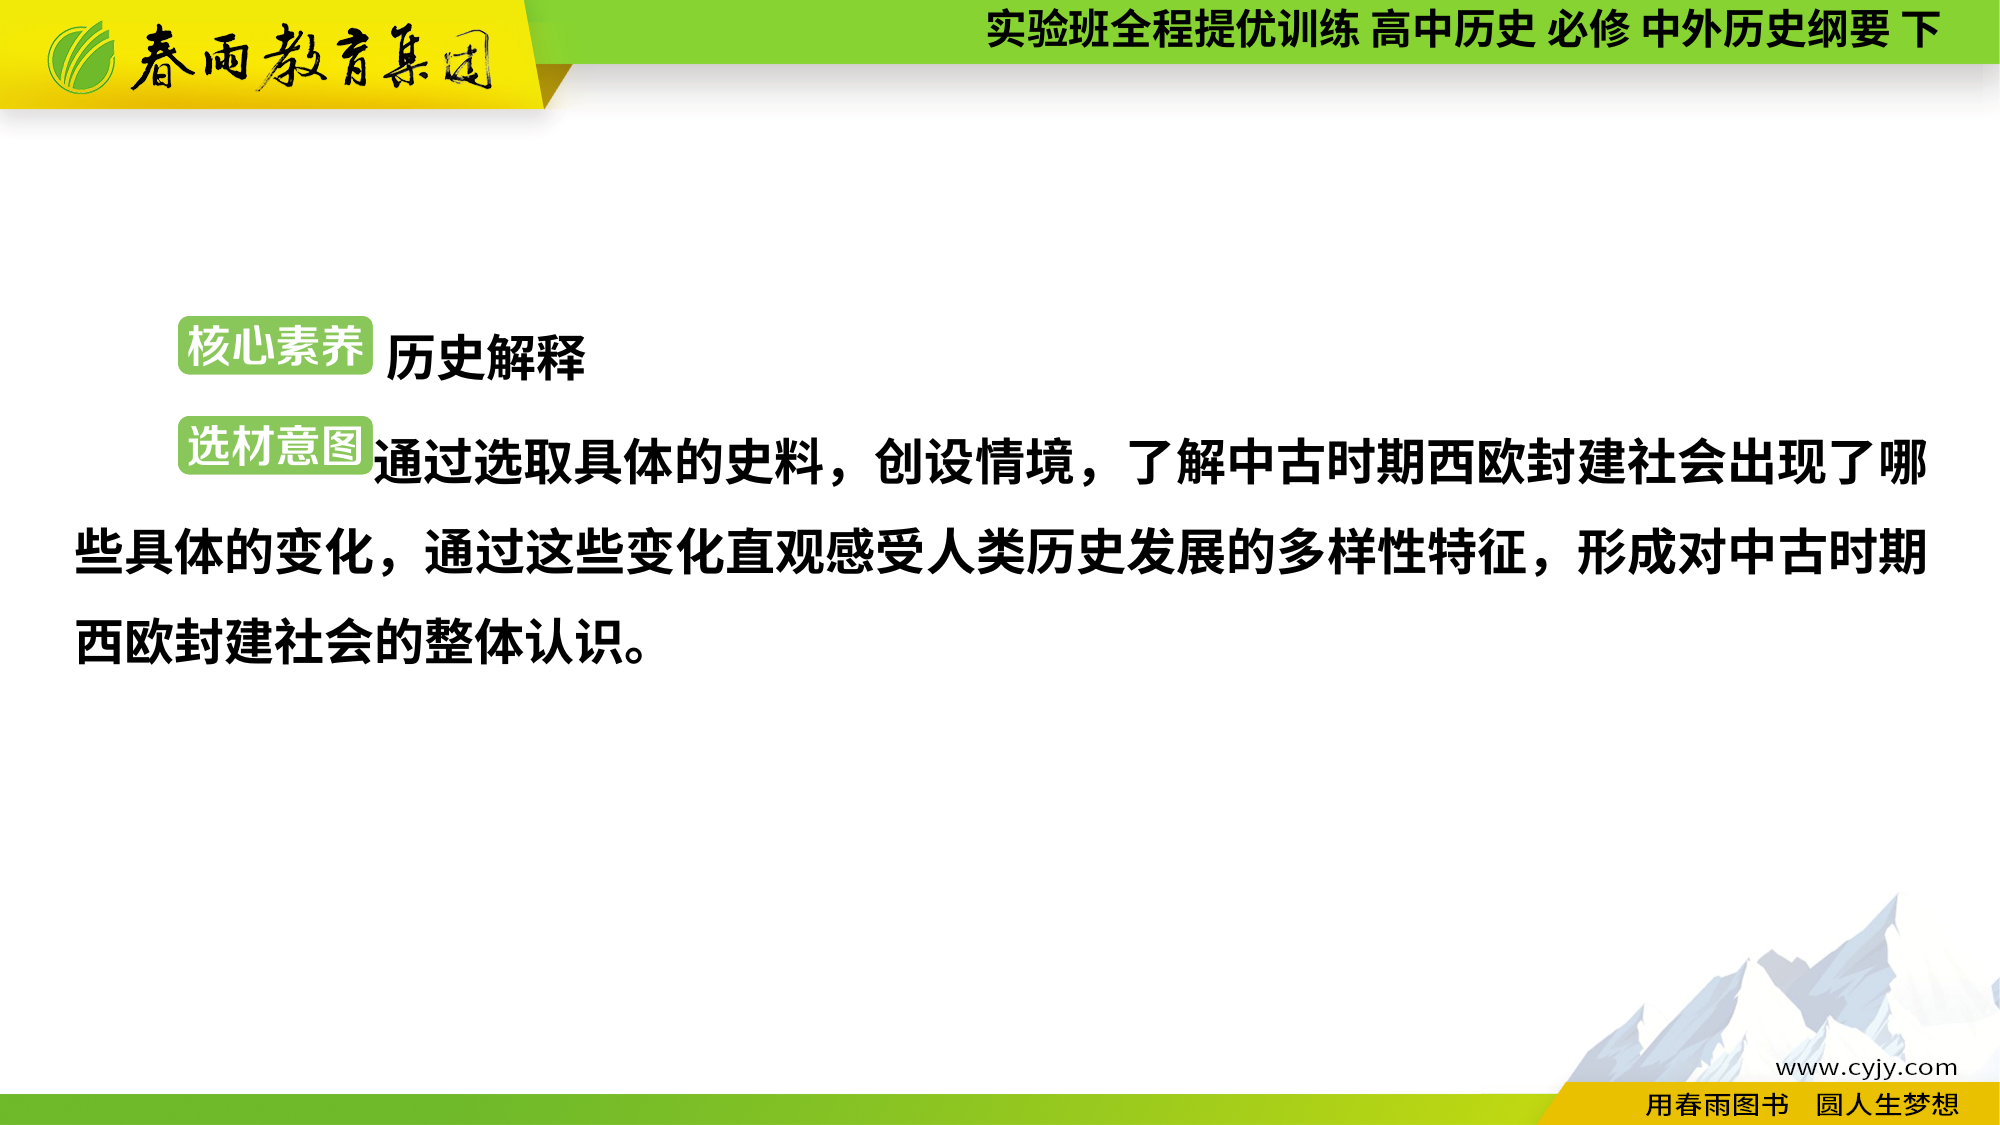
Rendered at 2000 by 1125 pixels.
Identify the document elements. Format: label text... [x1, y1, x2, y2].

picture [0, 0, 2000, 1125]
text_box 通过选取具体的史料，创设情境，了解中古时期西欧封建社会出现了哪些具体的变化，通过这些变化直观感受人类历史发展的多样性特征，形成对中古时期西欧封建社会的整体认识。 [59, 392, 1944, 678]
list 历史解释 [371, 289, 1944, 384]
